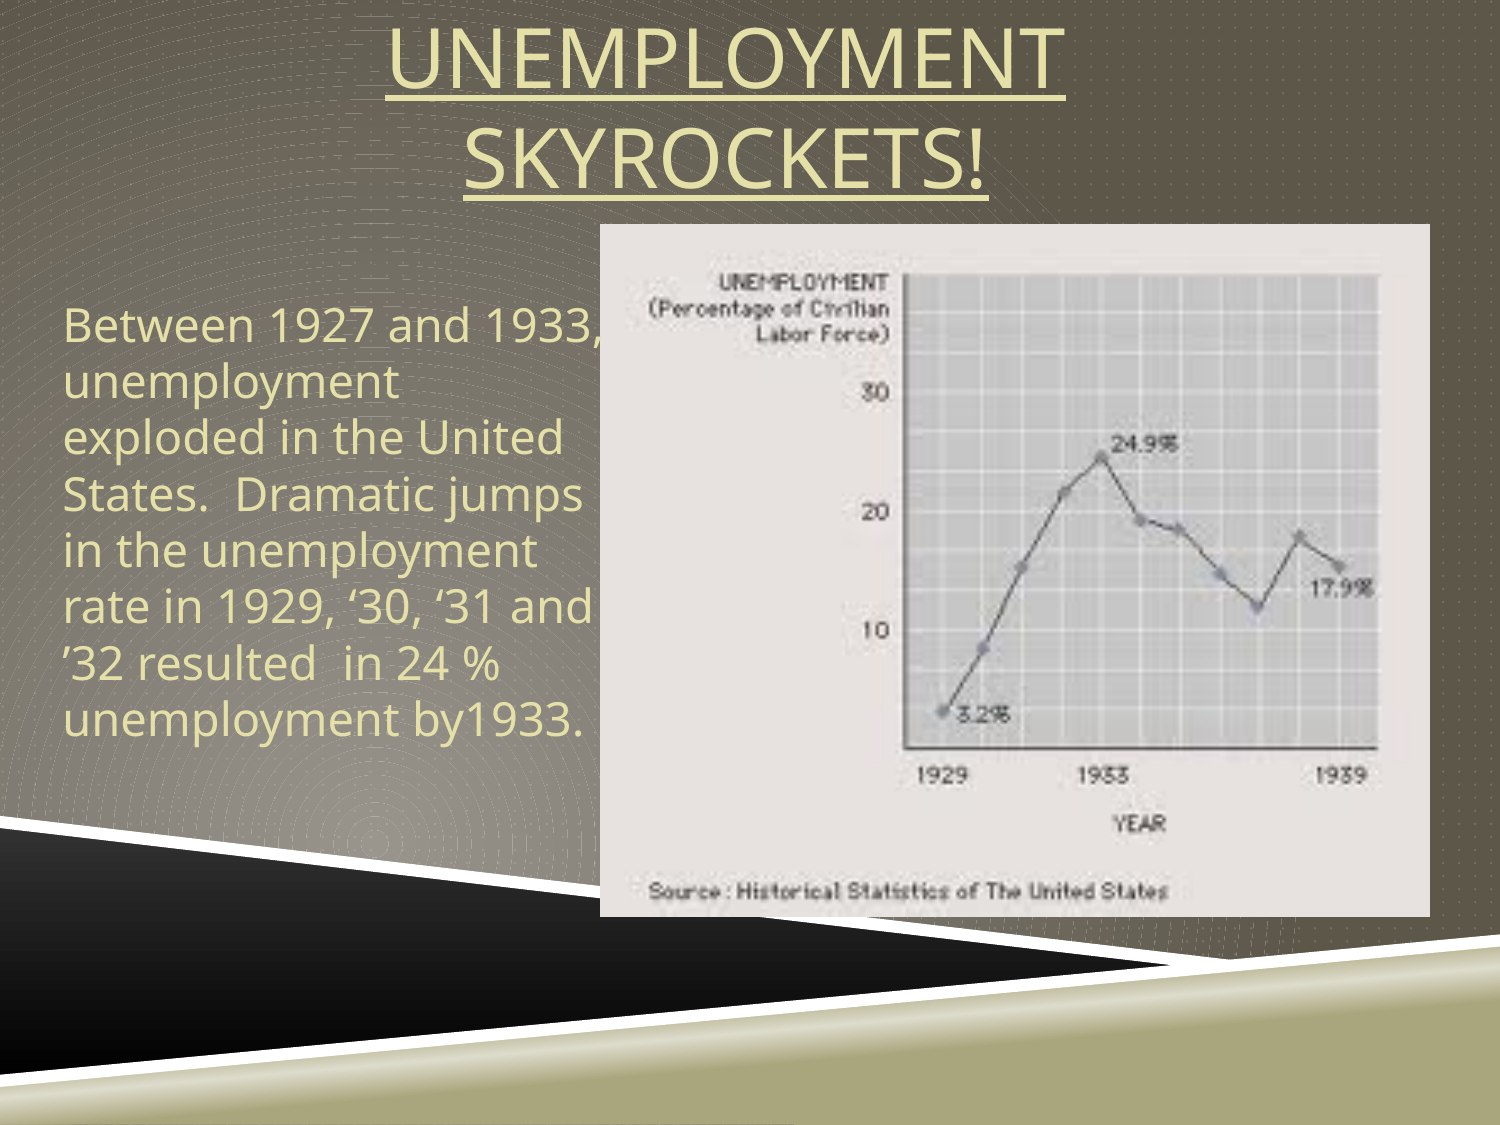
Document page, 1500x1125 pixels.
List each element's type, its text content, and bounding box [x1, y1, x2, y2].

title UNEMPLOYMENT SKYROCKETS! [112, 62, 1339, 213]
list Between 1927 and 1933, unemployment exploded in the United States. Dramatic jumps in the unemployment rate in 1929, ‘30, ‘31 and ’32 resulted in 24 % unemployment by1933. [62, 287, 593, 763]
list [599, 224, 1430, 917]
